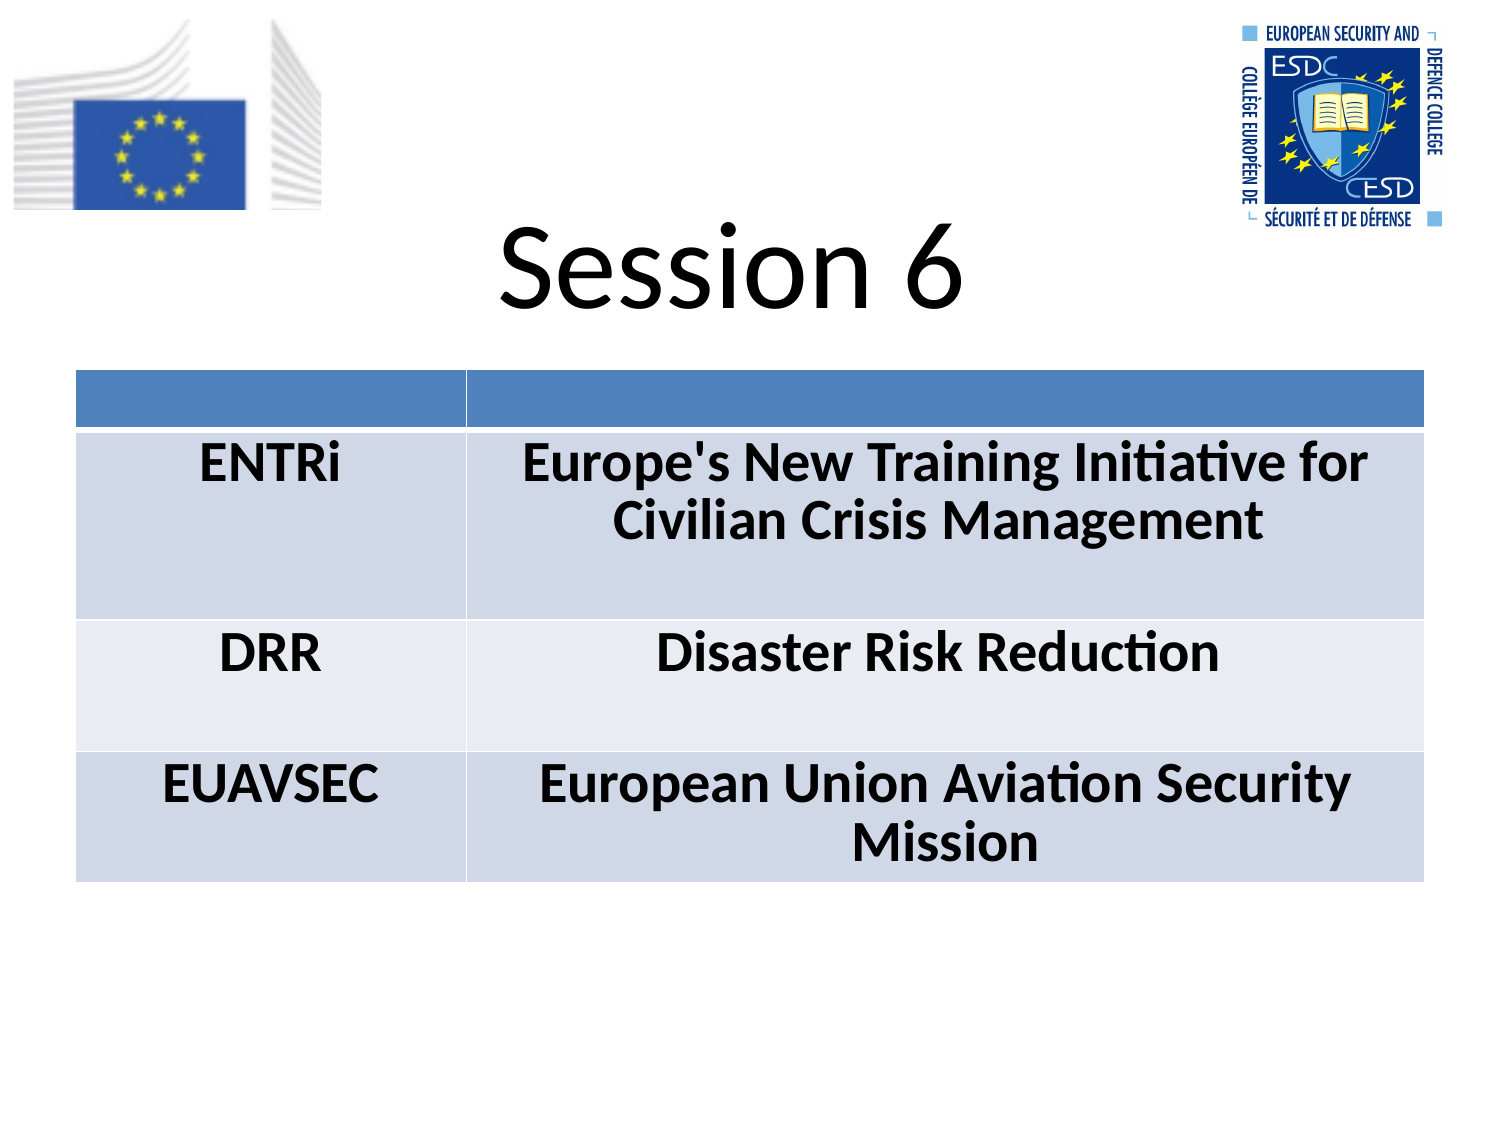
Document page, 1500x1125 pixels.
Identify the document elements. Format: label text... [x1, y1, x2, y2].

table_header [467, 370, 1424, 427]
title Session 6 [56, 165, 1407, 353]
table_cell ENTRi [76, 433, 466, 619]
table_cell Disaster Risk Reduction [467, 621, 1424, 751]
picture [1239, 23, 1446, 227]
table_cell European Union Aviation Security Mission [467, 752, 1424, 882]
picture [13, 19, 322, 210]
table_cell DRR [76, 621, 466, 751]
table_cell EUAVSEC [76, 752, 466, 882]
table_header [76, 370, 466, 427]
table_cell Europe's New Training Initiative for Civilian Crisis Management [467, 433, 1424, 619]
